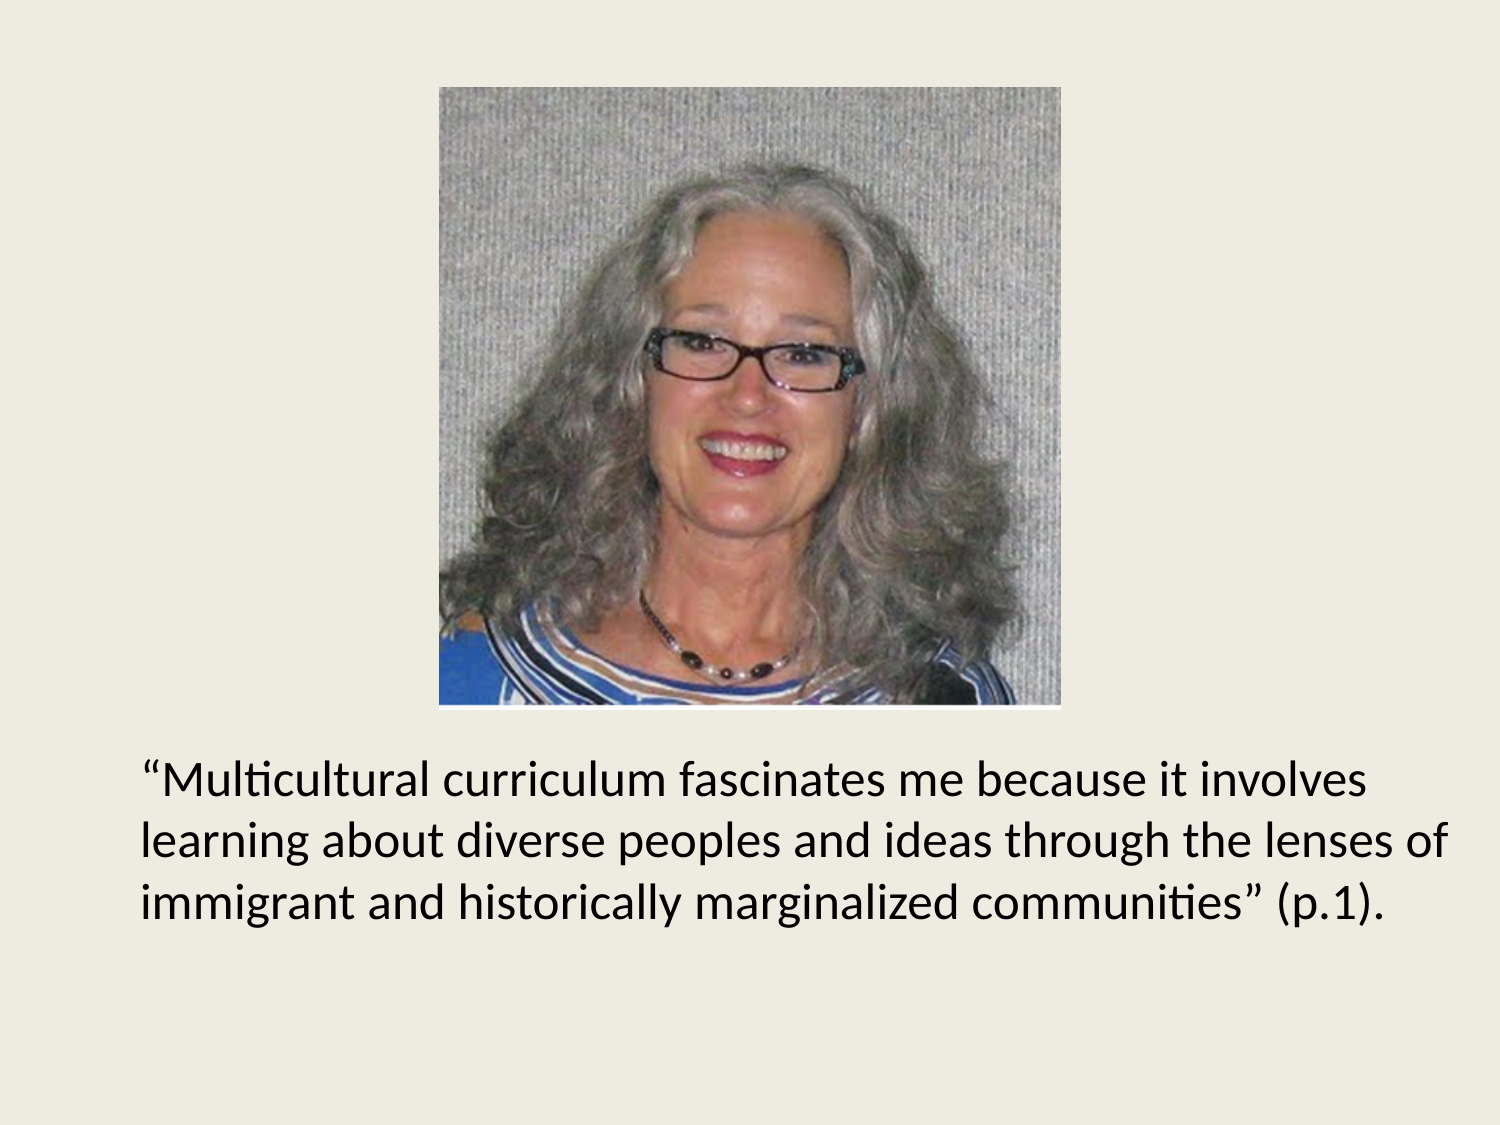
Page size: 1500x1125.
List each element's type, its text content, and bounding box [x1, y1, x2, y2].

picture [439, 87, 1061, 710]
list “Multicultural curriculum fascinates me because it involves learning about diverse peoples and ideas through the lenses of immigrant and historically marginalized communities” (p.1). [125, 737, 1475, 993]
